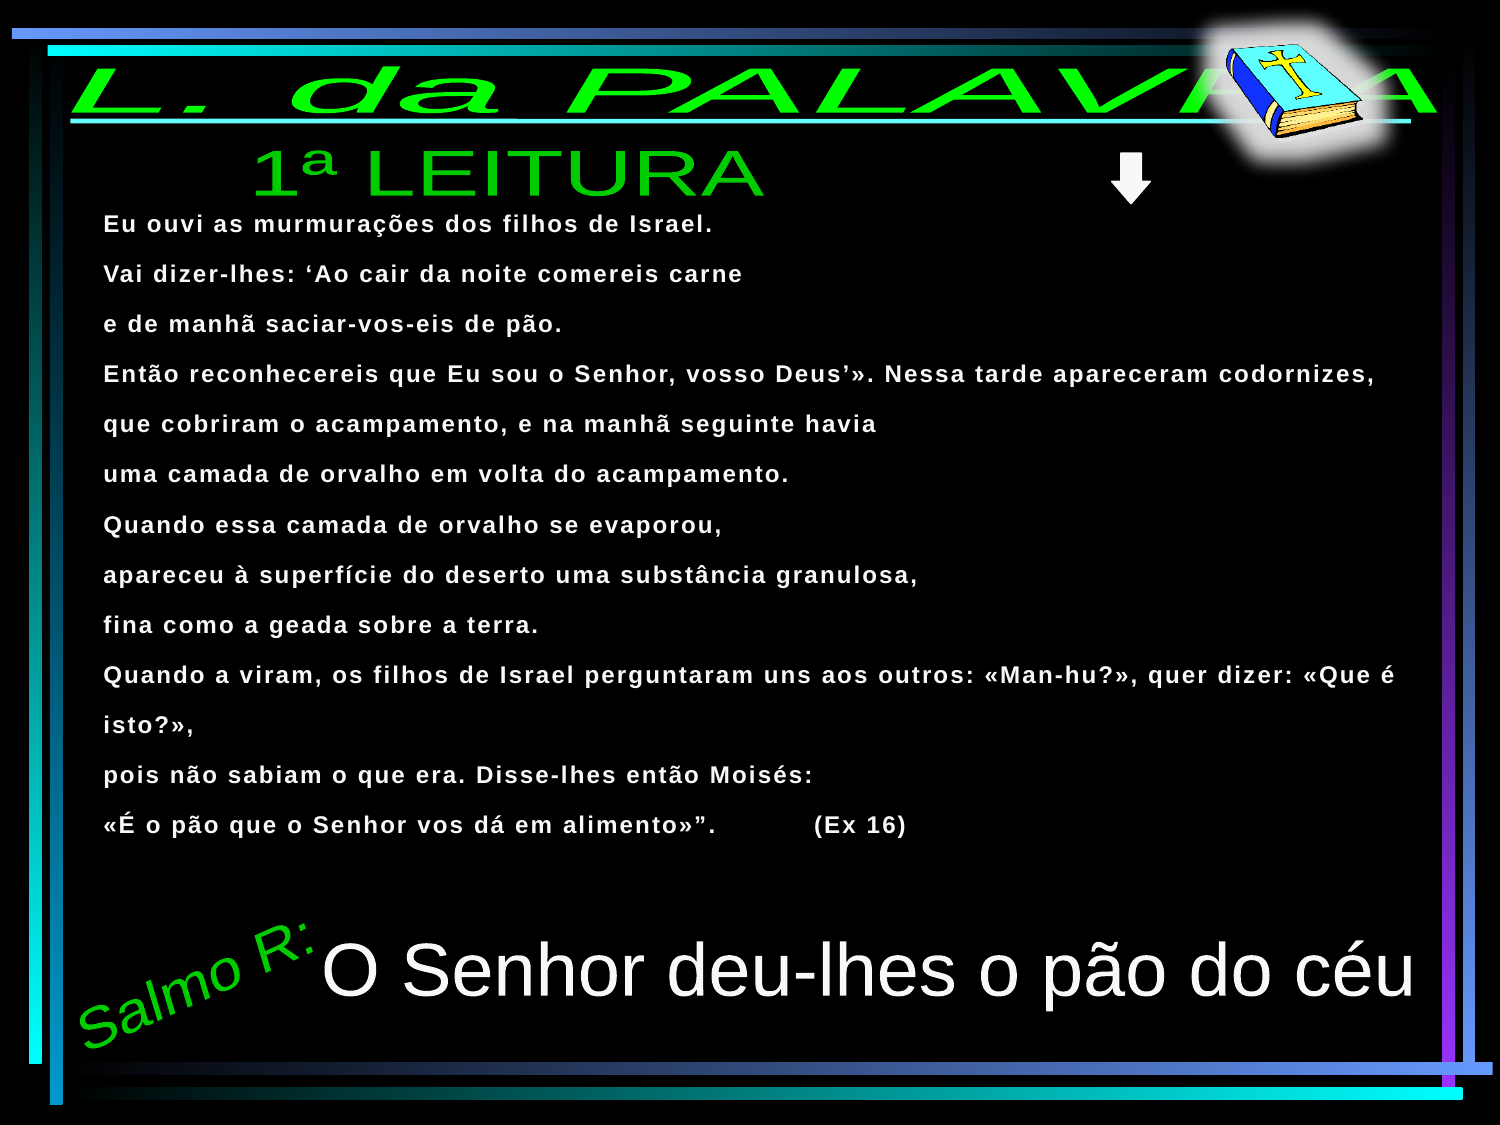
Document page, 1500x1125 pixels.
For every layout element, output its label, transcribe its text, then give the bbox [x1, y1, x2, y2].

text_box [1111, 153, 1151, 204]
text_box Eu ouvi as murmurações dos filhos de Israel. Vai dizer-lhes: ‘Ao cair da noite comereis carne e de manhã saciar-vos-eis de pão. Então reconhecereis que Eu sou o Senhor, vosso Deus’». Nessa tarde apareceram codornizes, que cobriram o acampamento, e na manhã seguinte havia uma camada de orvalho em volta do acampamento. Quando essa camada de orvalho se evaporou, apareceu à superfície do deserto uma substância granulosa, fina como a geada sobre a terra. Quando a viram, os filhos de Israel perguntaram uns aos outros: «Man-hu?», quer dizer: «Que é isto?», pois não sabiam o que era. Disse-lhes então Moisés: «É o pão que o Senhor vos dá em alimento»”. (Ex 16) [88, 196, 1445, 862]
picture [1226, 42, 1365, 138]
